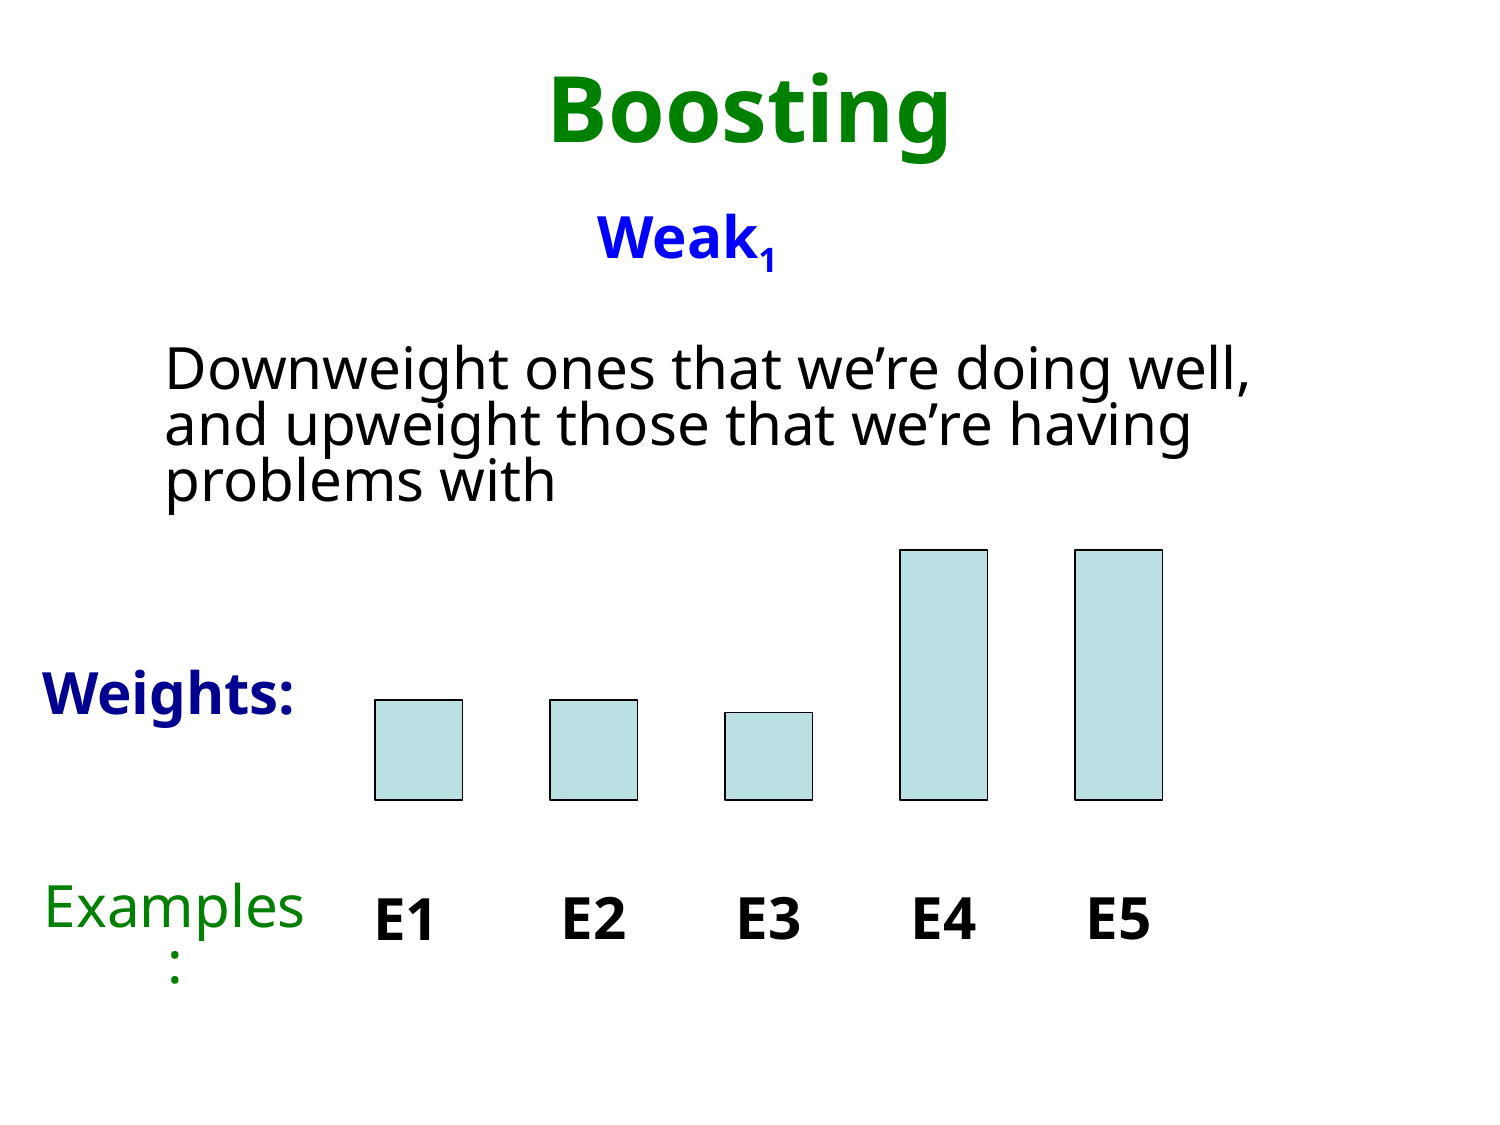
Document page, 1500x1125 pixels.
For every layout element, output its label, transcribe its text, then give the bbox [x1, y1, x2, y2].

text_box E4 [862, 887, 1025, 959]
text_box Examples: [24, 874, 325, 1002]
text_box Weak1 [399, 200, 975, 279]
text_box Downweight ones that we’re doing well, and upweight those that we’re having problems with [150, 337, 1313, 521]
text_box [374, 699, 463, 800]
text_box E2 [512, 887, 675, 959]
text_box [724, 712, 813, 800]
text_box Weights: [24, 662, 313, 734]
text_box E5 [1037, 887, 1200, 959]
text_box E1 [325, 888, 488, 960]
text_box [549, 699, 638, 800]
title Boosting [74, 12, 1426, 201]
text_box [1074, 549, 1163, 800]
text_box E3 [687, 887, 850, 959]
text_box [899, 549, 988, 800]
